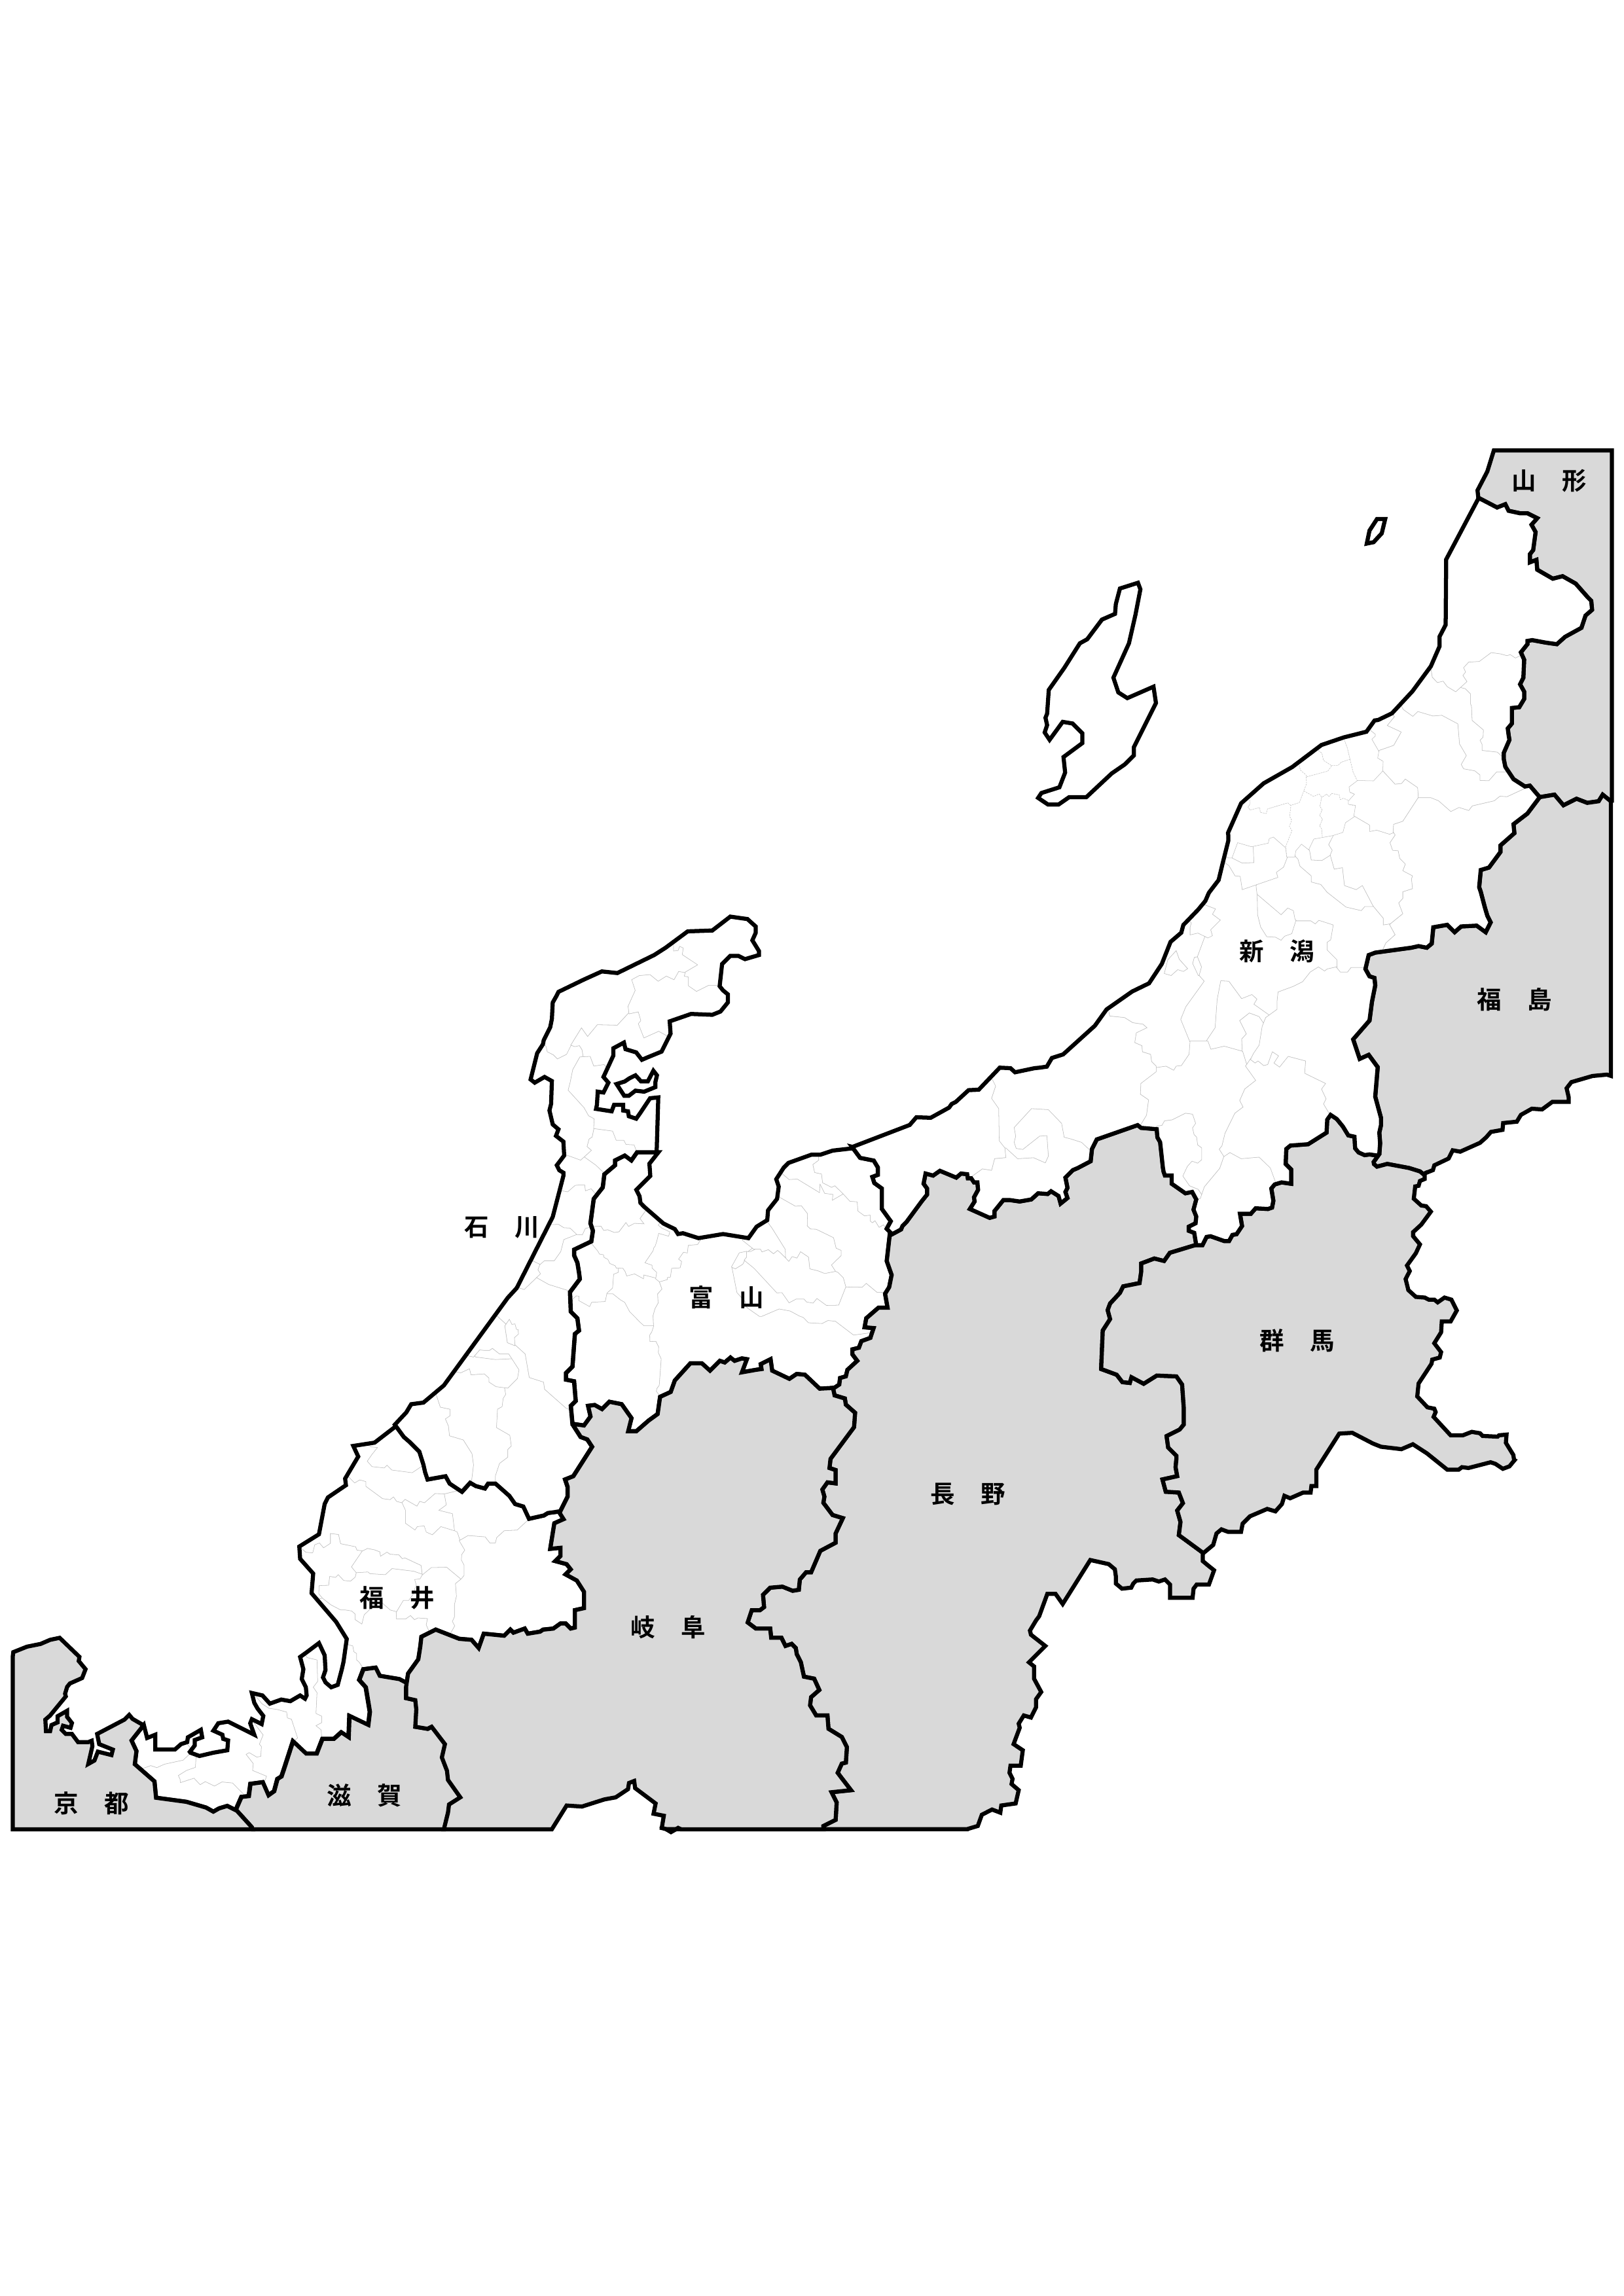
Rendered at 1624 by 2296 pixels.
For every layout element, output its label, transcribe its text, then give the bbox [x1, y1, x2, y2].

text_box [749, 1246, 1215, 1830]
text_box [759, 1148, 892, 1431]
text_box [131, 1426, 585, 1812]
text_box 山 形 [1502, 460, 1597, 500]
text_box [12, 1637, 254, 1830]
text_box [395, 916, 759, 1519]
text_box 岐 阜 [621, 1607, 716, 1647]
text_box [852, 497, 1593, 1246]
text_box [240, 1812, 447, 1830]
text_box 京 都 [44, 1783, 139, 1823]
text_box [1593, 793, 1612, 1077]
text_box [664, 1828, 677, 1833]
text_box [1100, 1246, 1516, 1554]
text_box [442, 1812, 564, 1830]
text_box [676, 1827, 681, 1830]
text_box [585, 1431, 852, 1830]
text_box 滋 賀 [317, 1812, 412, 1814]
text_box [1477, 450, 1613, 803]
text_box 長 野 [920, 1473, 1015, 1513]
text_box 群 馬 [1250, 1320, 1344, 1360]
